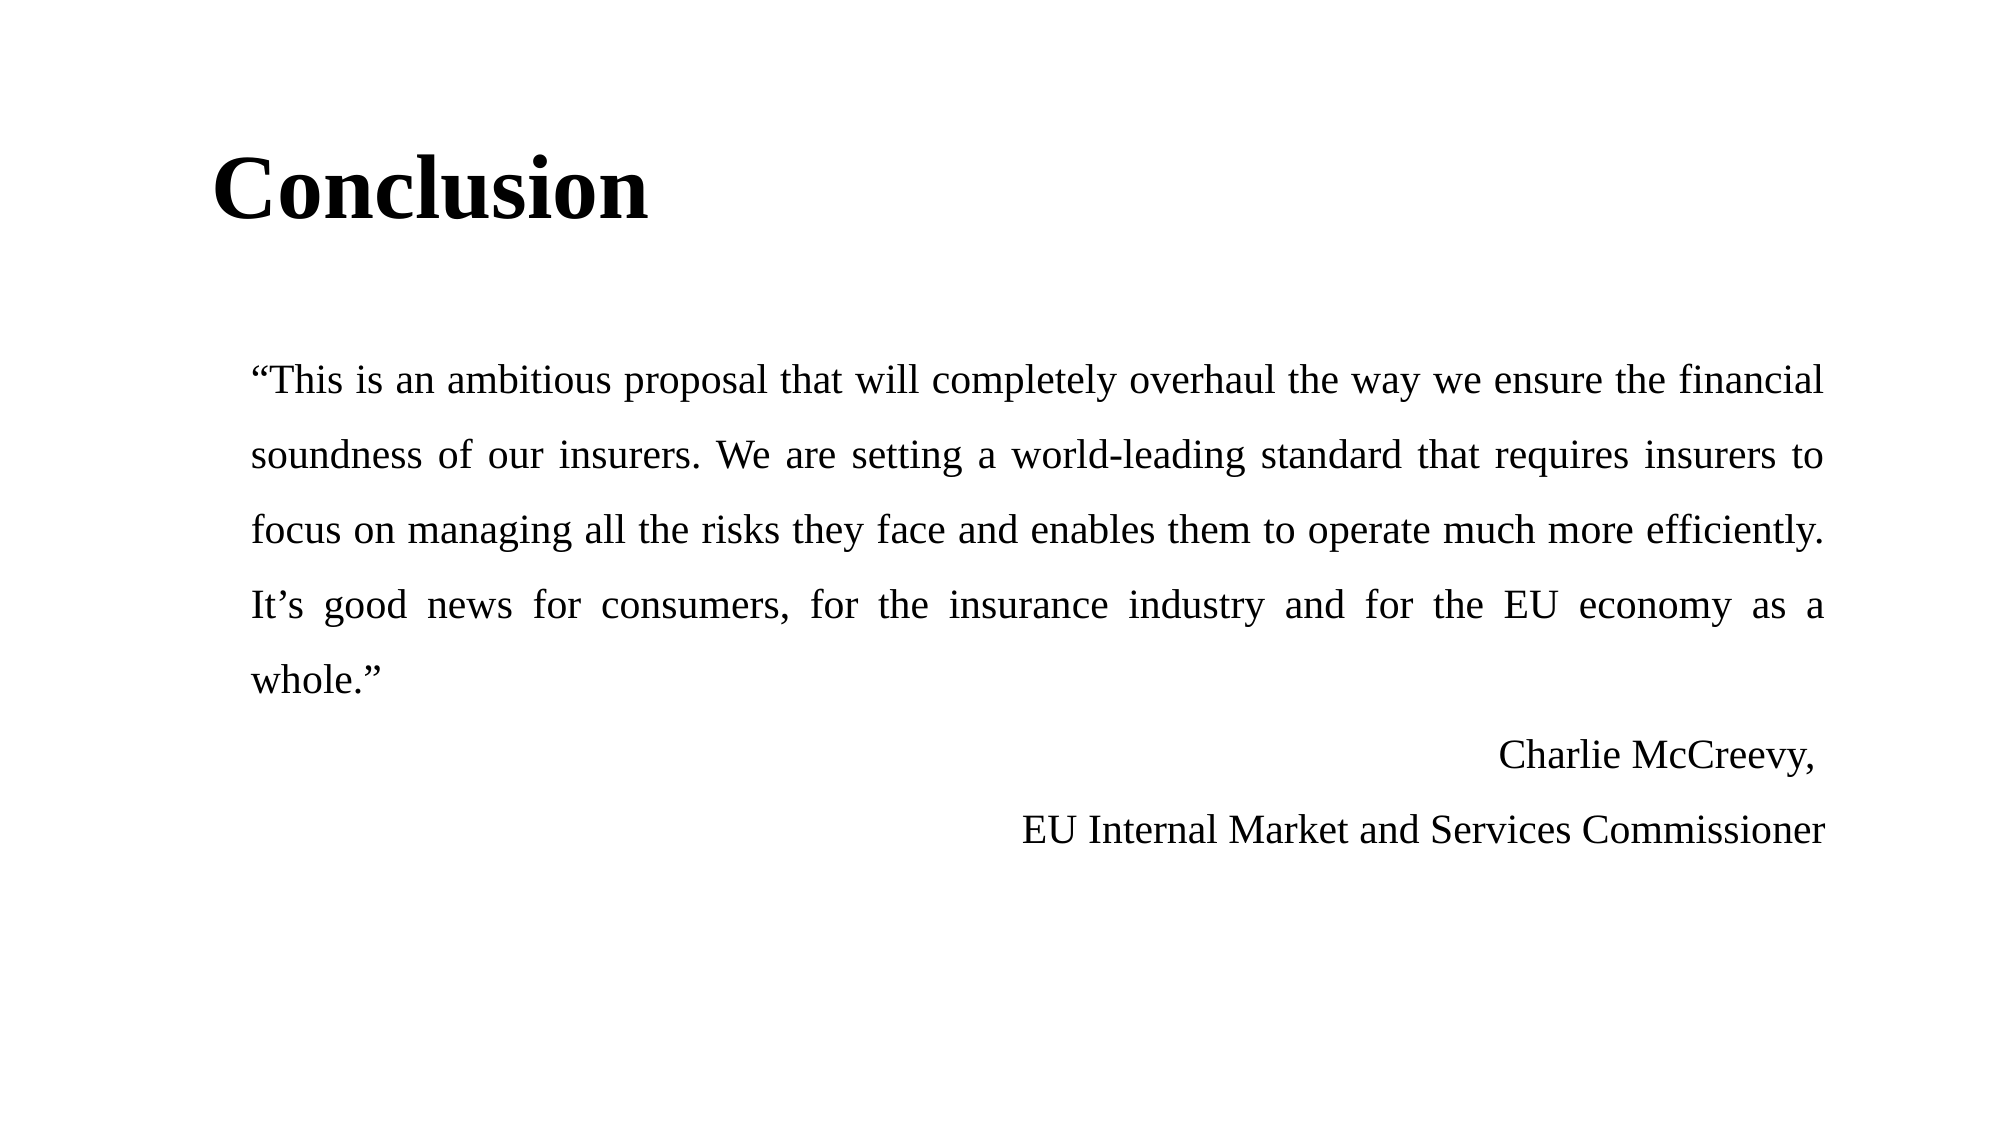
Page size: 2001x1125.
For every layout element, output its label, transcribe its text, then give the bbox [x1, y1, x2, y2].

title Conclusion [196, 130, 1607, 248]
list “This is an ambitious proposal that will completely overhaul the way we ensure the financial soundness of our insurers. We are setting a world-leading standard that requires insurers to focus on managing all the risks they face and enables them to operate much more efficiently. It’s good news for consumers, for the insurance industry and for the EU economy as a whole.” Charlie McCreevy, EU Internal Market and Services Commissioner [176, 318, 1842, 956]
